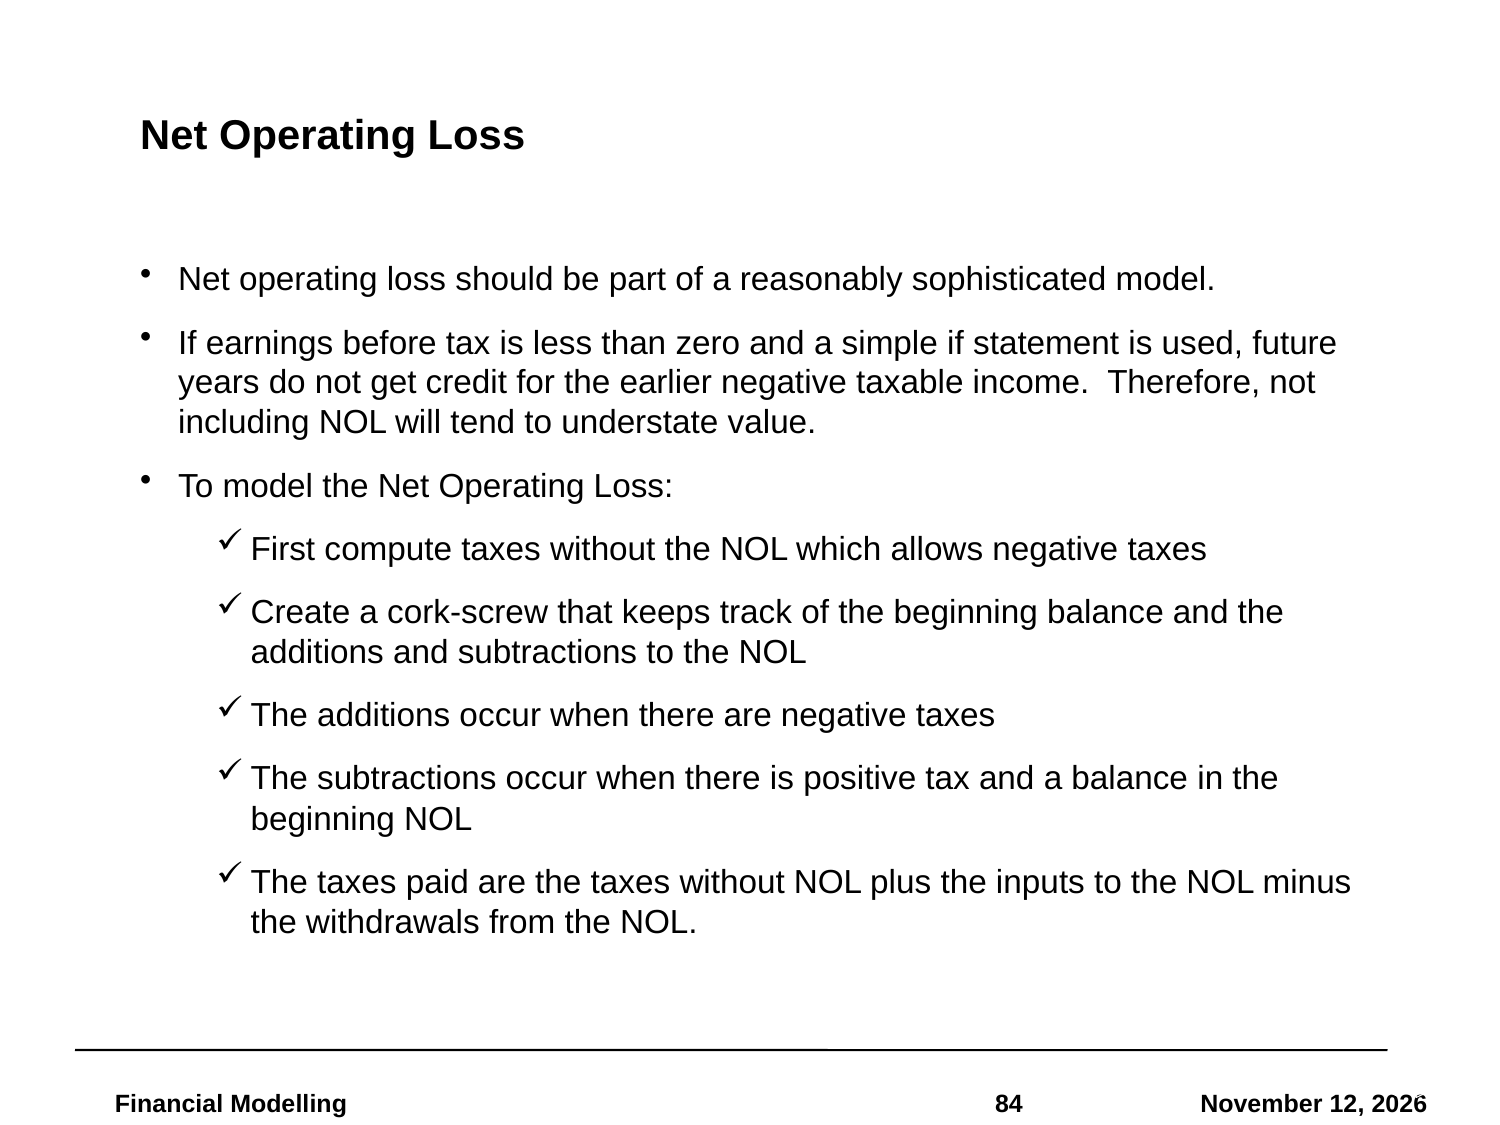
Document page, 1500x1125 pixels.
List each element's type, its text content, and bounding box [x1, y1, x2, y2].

title Net Operating Loss [124, 99, 1413, 226]
list Net operating loss should be part of a reasonably sophisticated model. If earnings before tax is less than zero and a simple if statement is used, future years do not get credit for the earlier negative taxable income. Therefore, not including NOL will tend to understate value. To model the Net Operating Loss: First compute taxes without the NOL which allows negative taxes Create a cork-screw that keeps track of the beginning balance and the additions and subtractions to the NOL The additions occur when there are negative taxes The subtractions occur when there is positive tax and a balance in the beginning NOL The taxes paid are the taxes without NOL plus the inputs to the NOL minus the withdrawals from the NOL. [124, 249, 1413, 1001]
